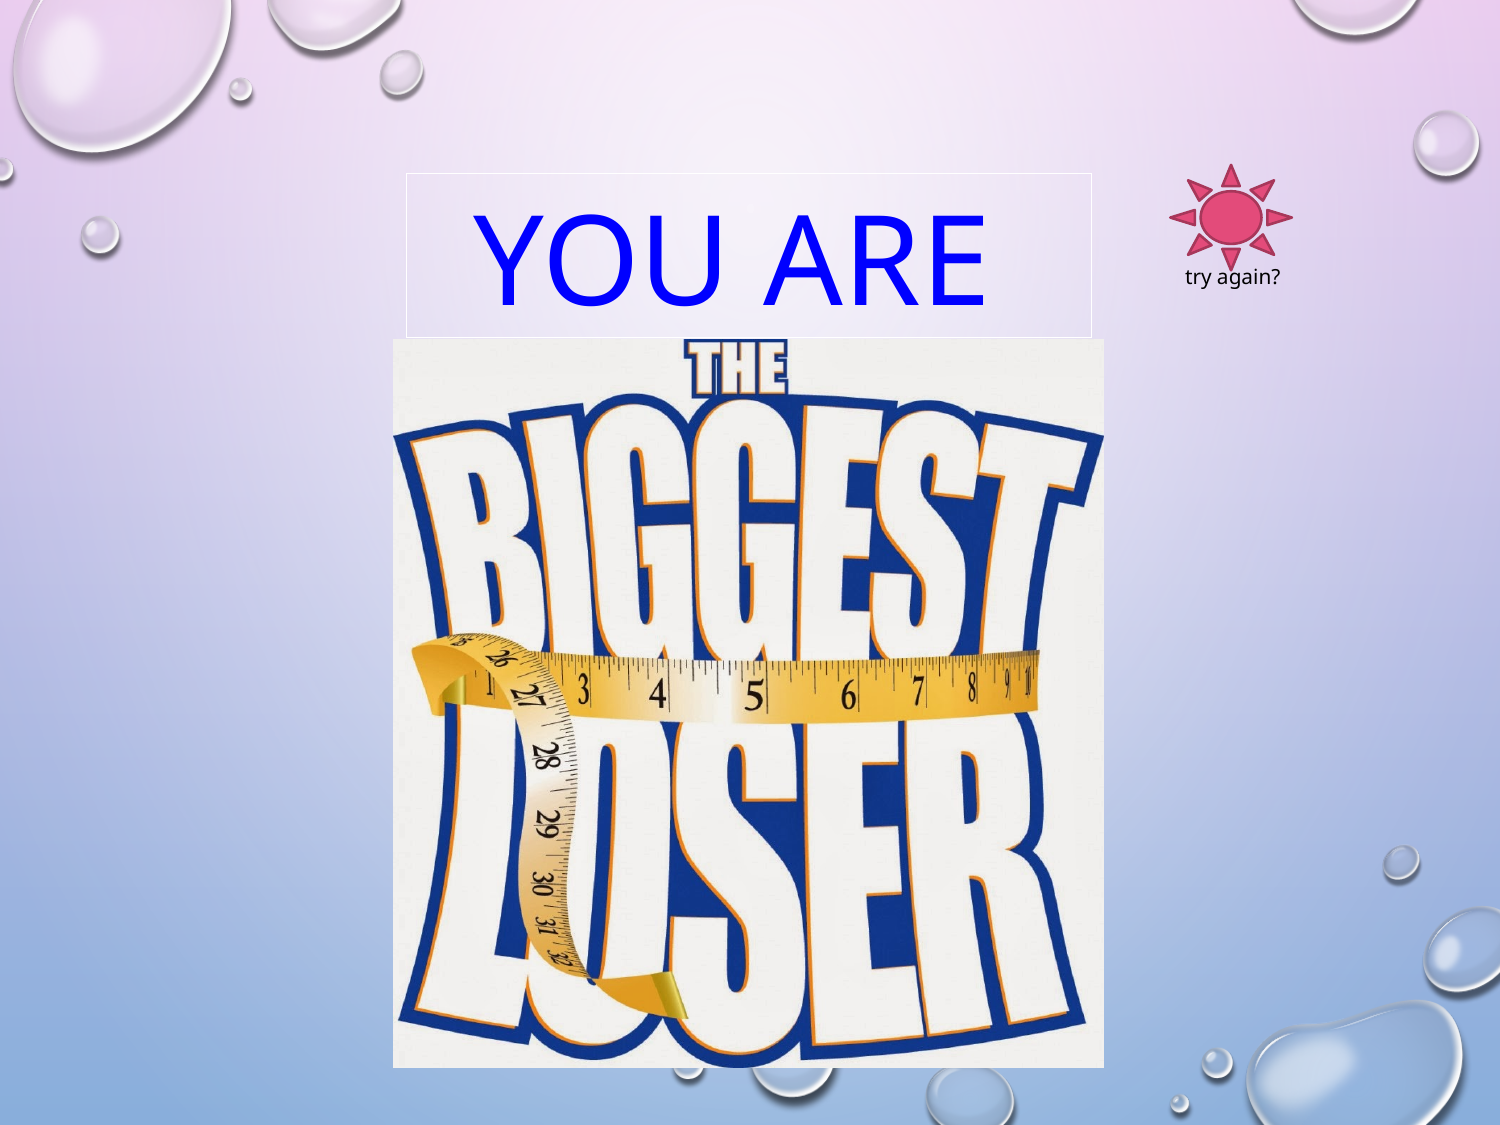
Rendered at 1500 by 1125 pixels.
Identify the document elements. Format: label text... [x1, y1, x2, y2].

picture [0, 0, 1500, 1125]
text_box [1168, 208, 1197, 227]
text_box [1199, 189, 1263, 246]
text_box [1266, 208, 1294, 227]
text_box [1249, 233, 1276, 256]
text_box [1221, 247, 1242, 256]
text_box [1186, 179, 1213, 202]
text_box try again? [1170, 256, 1352, 297]
text_box [1186, 233, 1213, 256]
text_box YOU ARE [406, 173, 1092, 337]
text_box [1249, 179, 1276, 202]
text_box [1221, 163, 1242, 188]
